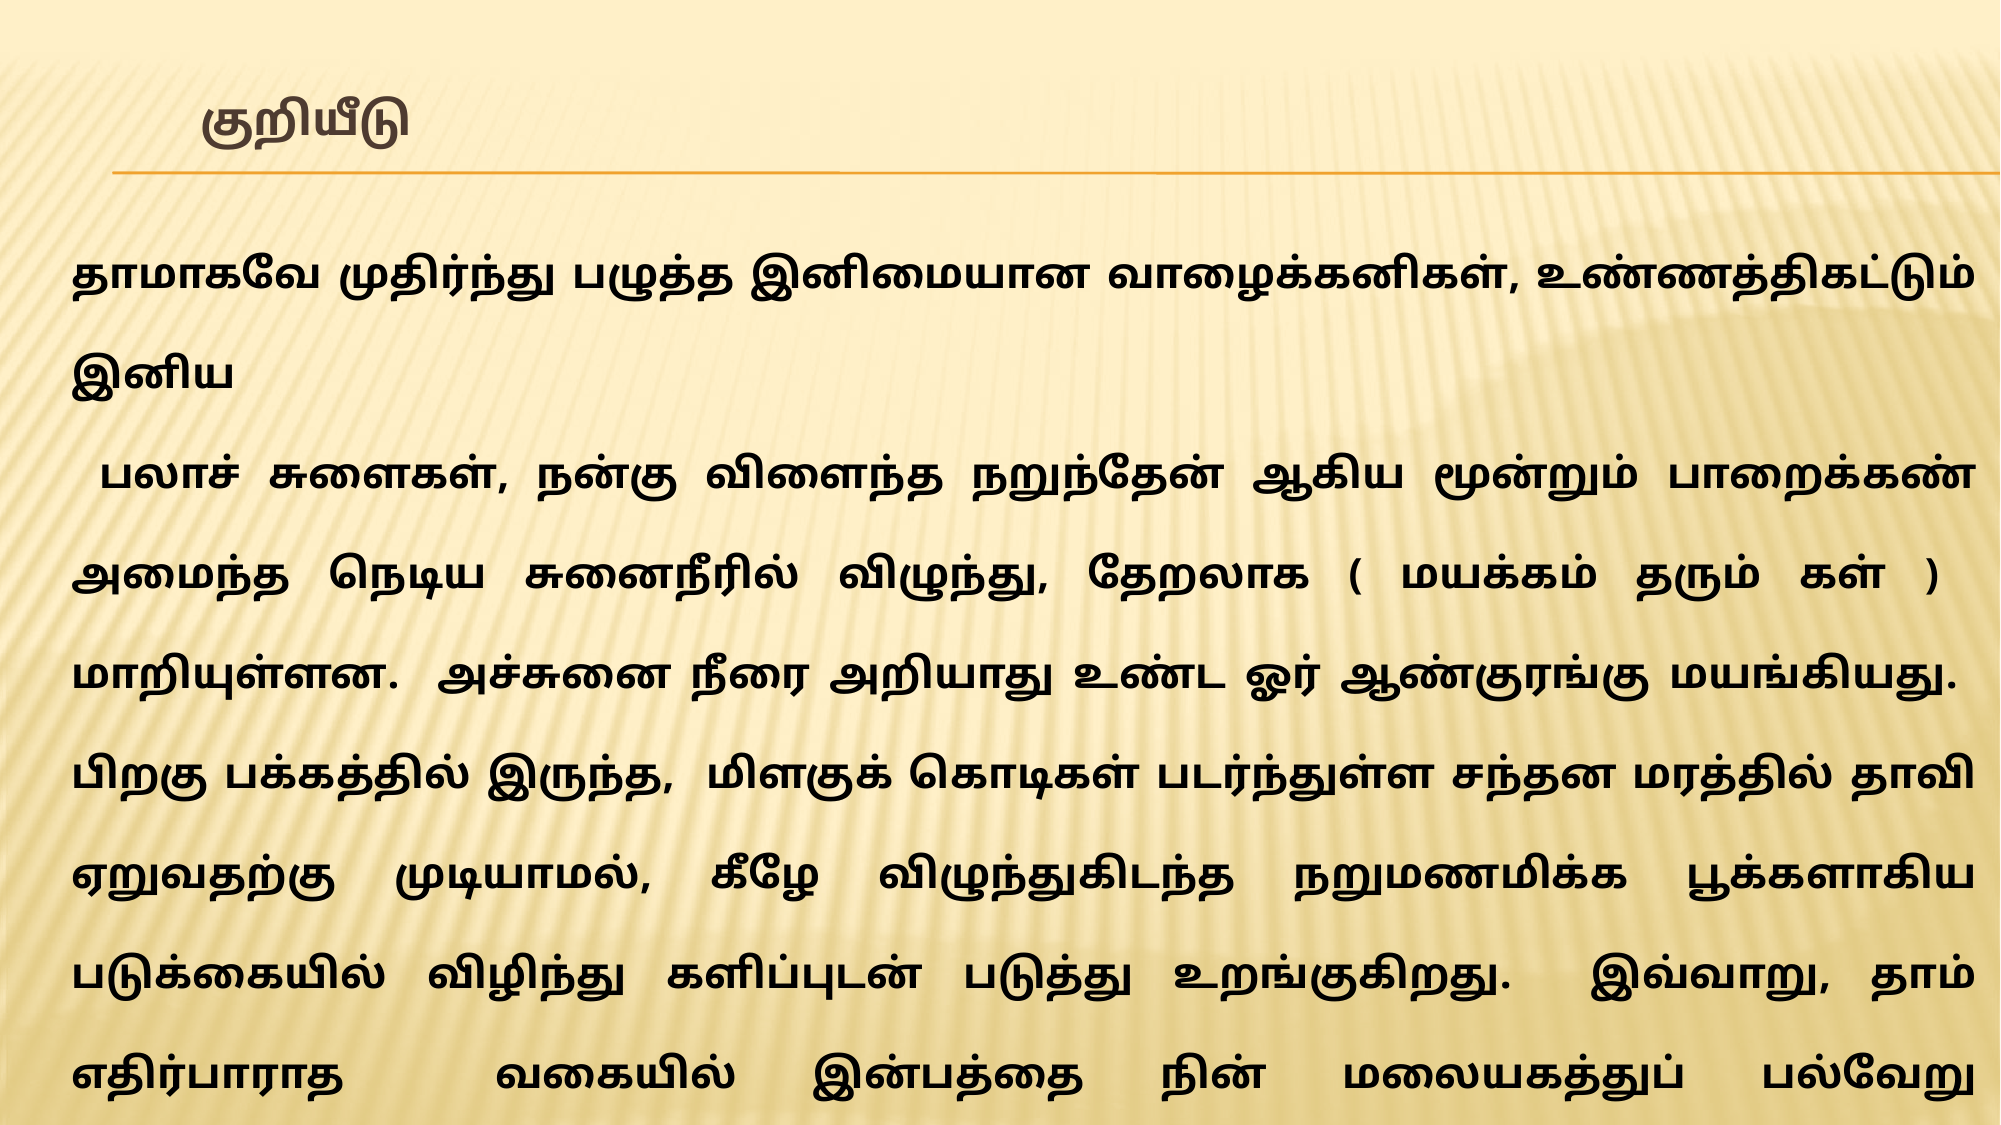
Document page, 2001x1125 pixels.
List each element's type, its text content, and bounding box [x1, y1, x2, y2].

text_box தாமாகவே முதிர்ந்து பழுத்த இனிமையான வாழைக்கனிகள், உண்ணத்திகட்டும் இனிய பலாச் சுளைகள், நன்கு விளைந்த நறுந்தேன் ஆகிய மூன்றும் பாறைக்கண் அமைந்த நெடிய சுனைநீரில் விழுந்து, தேறலாக ( மயக்கம் தரும் கள் ) மாறியுள்ளன. அச்சுனை நீரை அறியாது உண்ட ஓர் ஆண்குரங்கு மயங்கியது. பிறகு பக்கத்தில் இருந்த, மிளகுக் கொடிகள் படர்ந்துள்ள சந்தன மரத்தில் தாவி ஏறுவதற்கு முடியாமல், கீழே விழுந்துகிடந்த நறுமணமிக்க பூக்களாகிய படுக்கையில் விழிந்து களிப்புடன் படுத்து உறங்குகிறது. இவ்வாறு, தாம் எதிர்பாராத வகையில் இன்பத்தை நின் மலையகத்துப் பல்வேறு விலங்கினங்களும் எளிதாய்ப் பெற்று மகிழும் வளமுடைய மலைநாட்டுத் தலைவனே! என்று தோழி கூற்றாகக் கபிலர் பாடுகிறார். [57, 188, 1992, 1125]
title குறியீடு [173, 82, 1875, 188]
